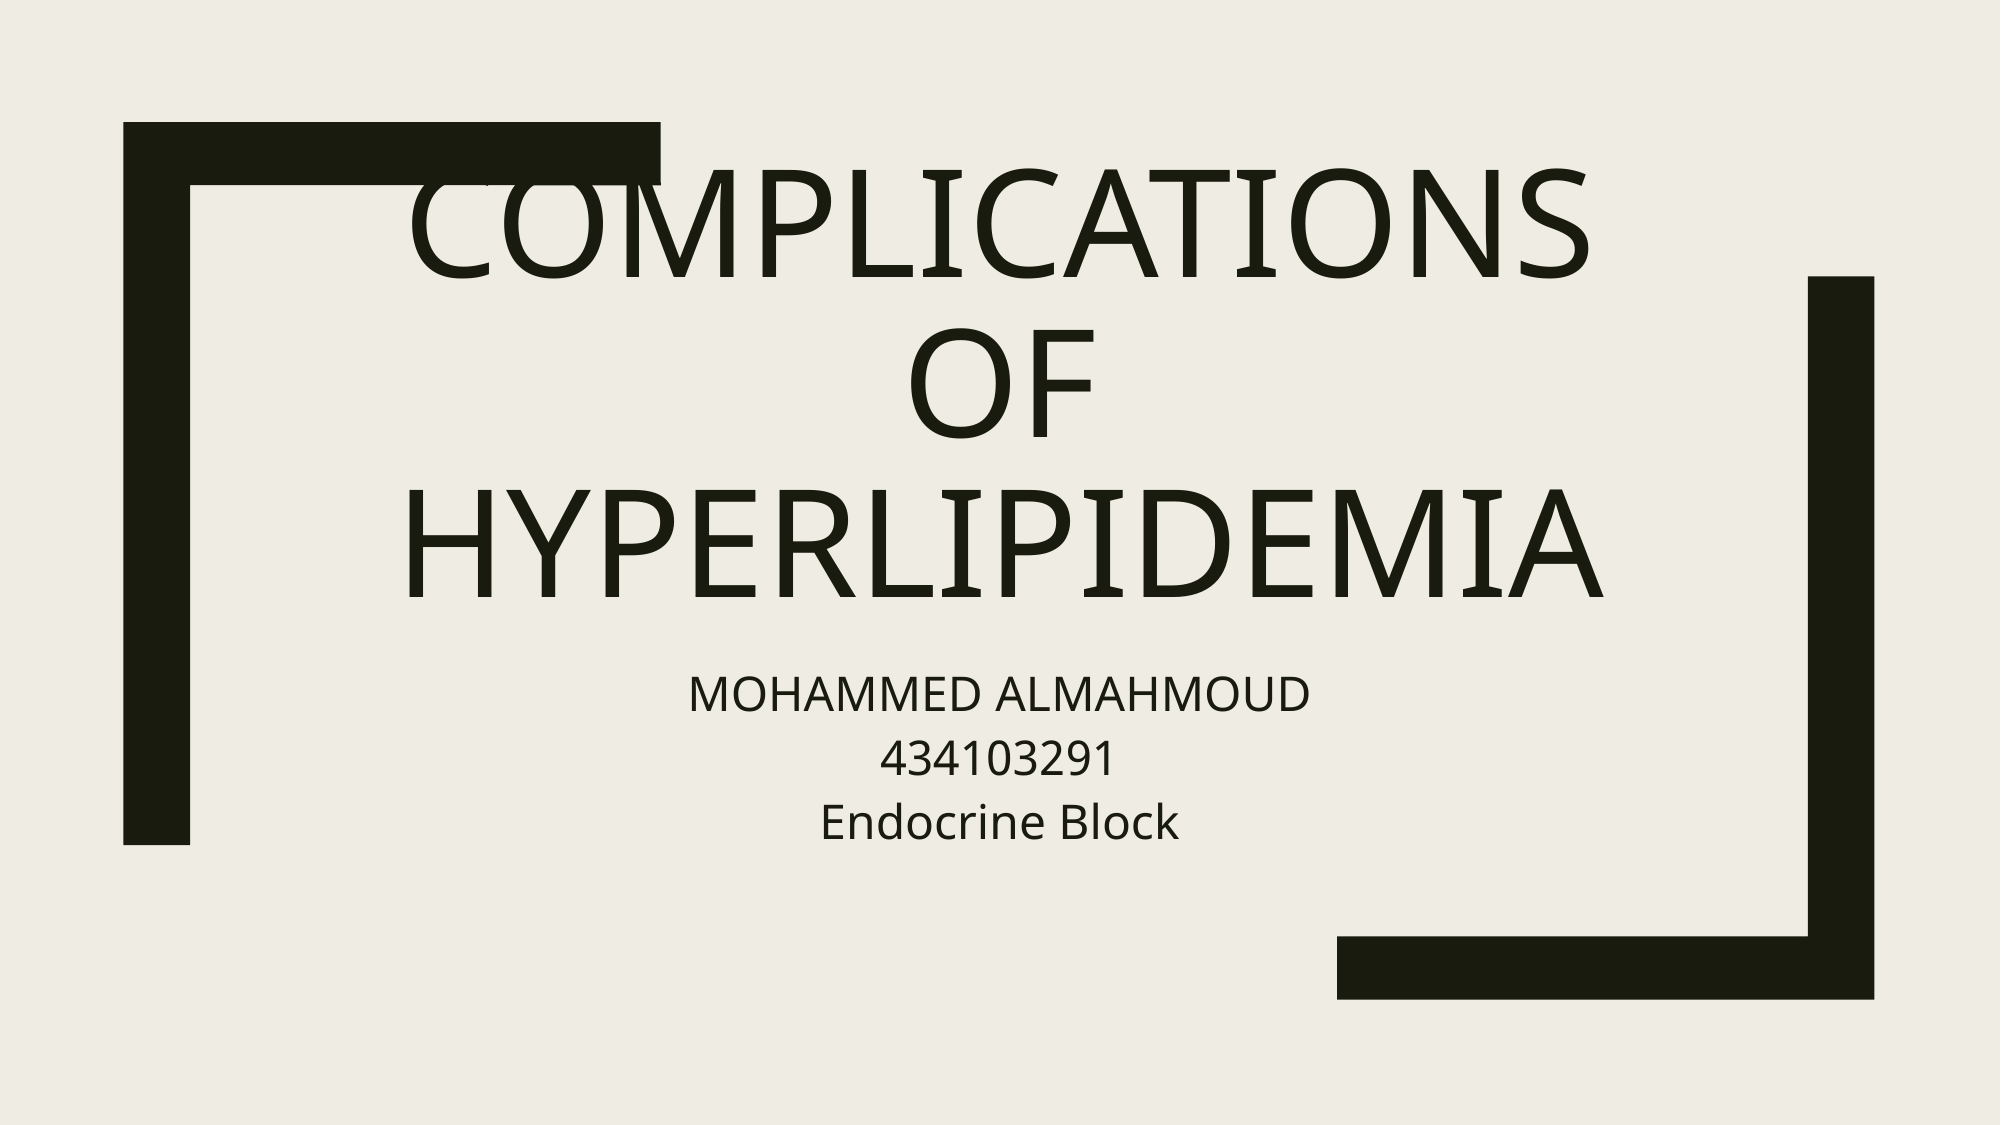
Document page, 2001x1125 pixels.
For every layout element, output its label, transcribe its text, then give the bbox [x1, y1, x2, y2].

title Complications OF HYPERLIPIDEMIA [314, 293, 1686, 638]
subtitle MOHAMMED ALMAHMOUD 434103291 Endocrine Block [439, 649, 1561, 941]
